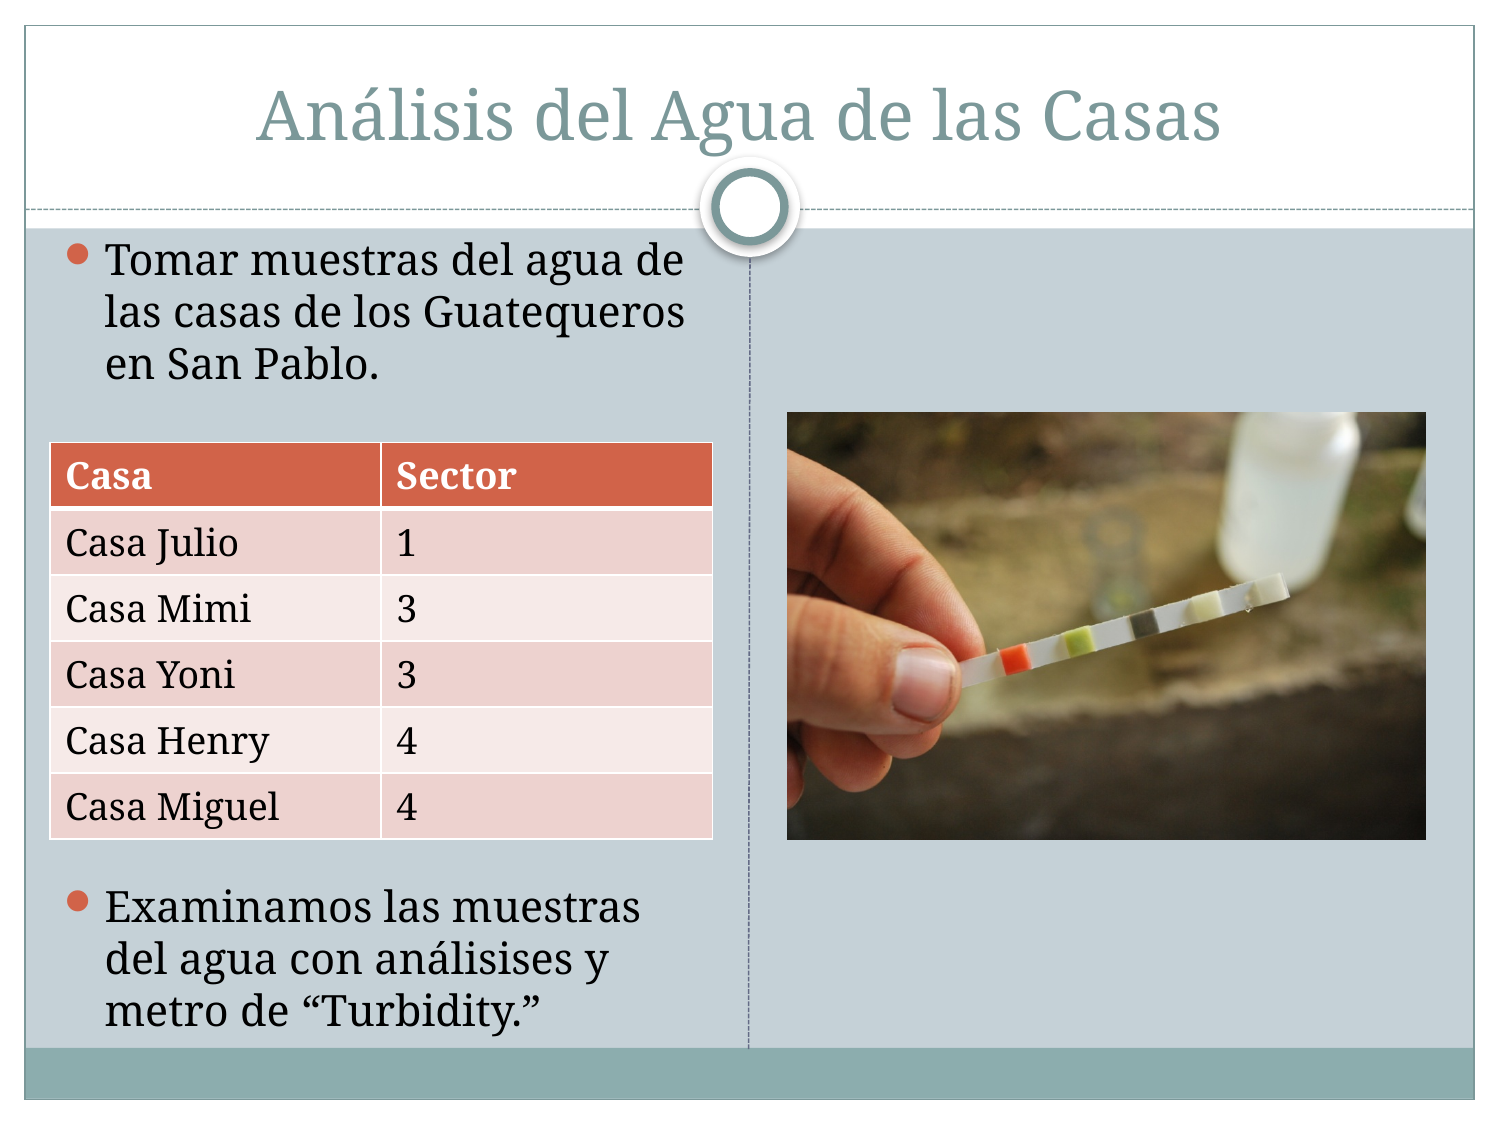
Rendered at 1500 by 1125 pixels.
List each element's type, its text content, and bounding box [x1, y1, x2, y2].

table_cell Casa Miguel [51, 774, 380, 838]
table_header Casa [51, 443, 380, 506]
table_cell 3 [382, 642, 712, 706]
picture [787, 412, 1426, 840]
table_cell Casa Yoni [51, 642, 380, 706]
table_cell 1 [382, 511, 712, 574]
table_cell 4 [382, 708, 712, 772]
title Análisis del Agua de las Casas [49, 37, 1450, 162]
table_cell 4 [382, 774, 712, 838]
list Tomar muestras del agua de las casas de los Guatequeros en San Pablo. Examinamos las muestras del agua con análisises y metro de “Turbidity.” [49, 840, 712, 1050]
table_header Sector [382, 443, 712, 506]
table_cell Casa Mimi [51, 576, 380, 640]
table_cell 3 [382, 576, 712, 640]
table_cell Casa Henry [51, 708, 380, 772]
table_cell Casa Julio [51, 511, 380, 574]
list Tomar muestras del agua de las casas de los Guatequeros en San Pablo. Examinamos las muestras del agua con análisises y metro de “Turbidity.” [49, 224, 712, 442]
